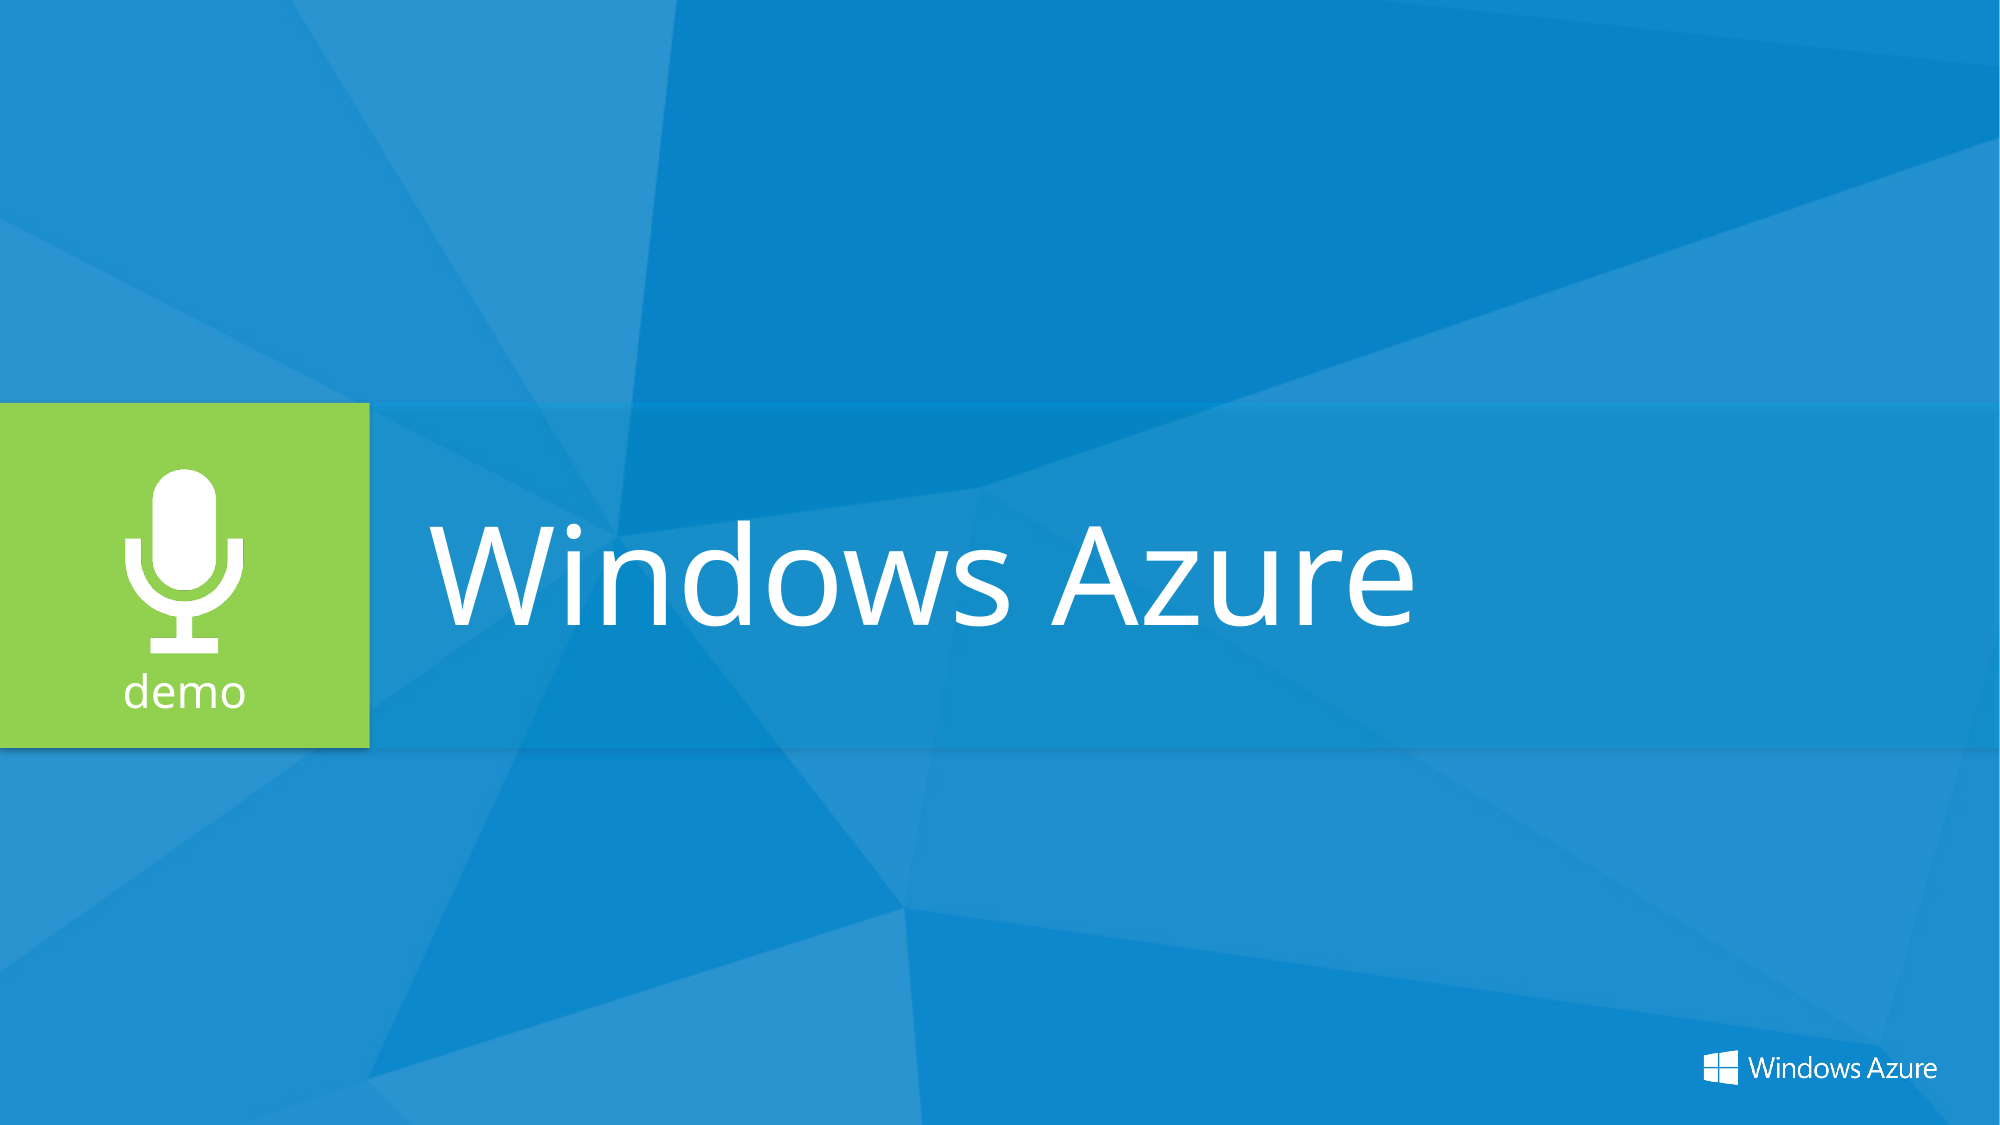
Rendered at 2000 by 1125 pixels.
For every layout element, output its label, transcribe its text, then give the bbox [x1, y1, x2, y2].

text_box Windows Azure [413, 481, 1436, 661]
picture [0, 0, 2000, 1125]
picture [90, 467, 278, 655]
